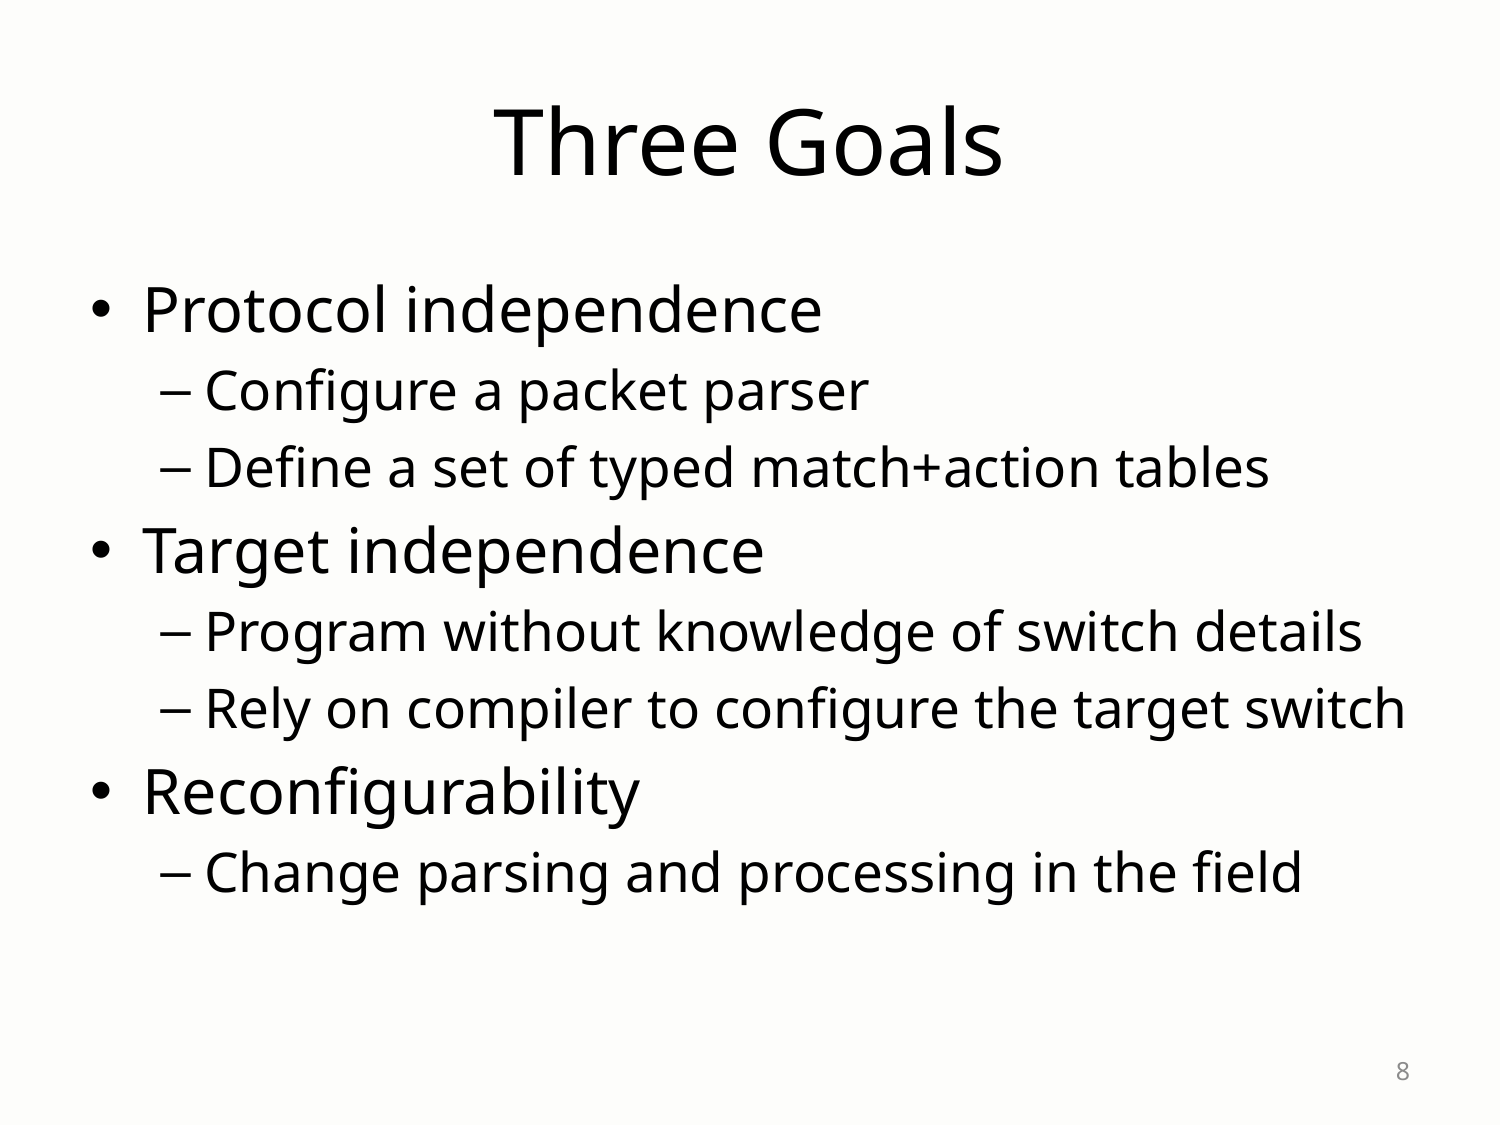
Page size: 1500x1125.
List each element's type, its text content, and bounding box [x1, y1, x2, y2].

title Three Goals [75, 45, 1425, 233]
list Protocol independence Configure a packet parser Define a set of typed match+action tables Target independence Program without knowledge of switch details Rely on compiler to configure the target switch Reconfigurability Change parsing and processing in the field [75, 262, 1425, 1005]
slide_number 8 [1074, 1042, 1425, 1103]
